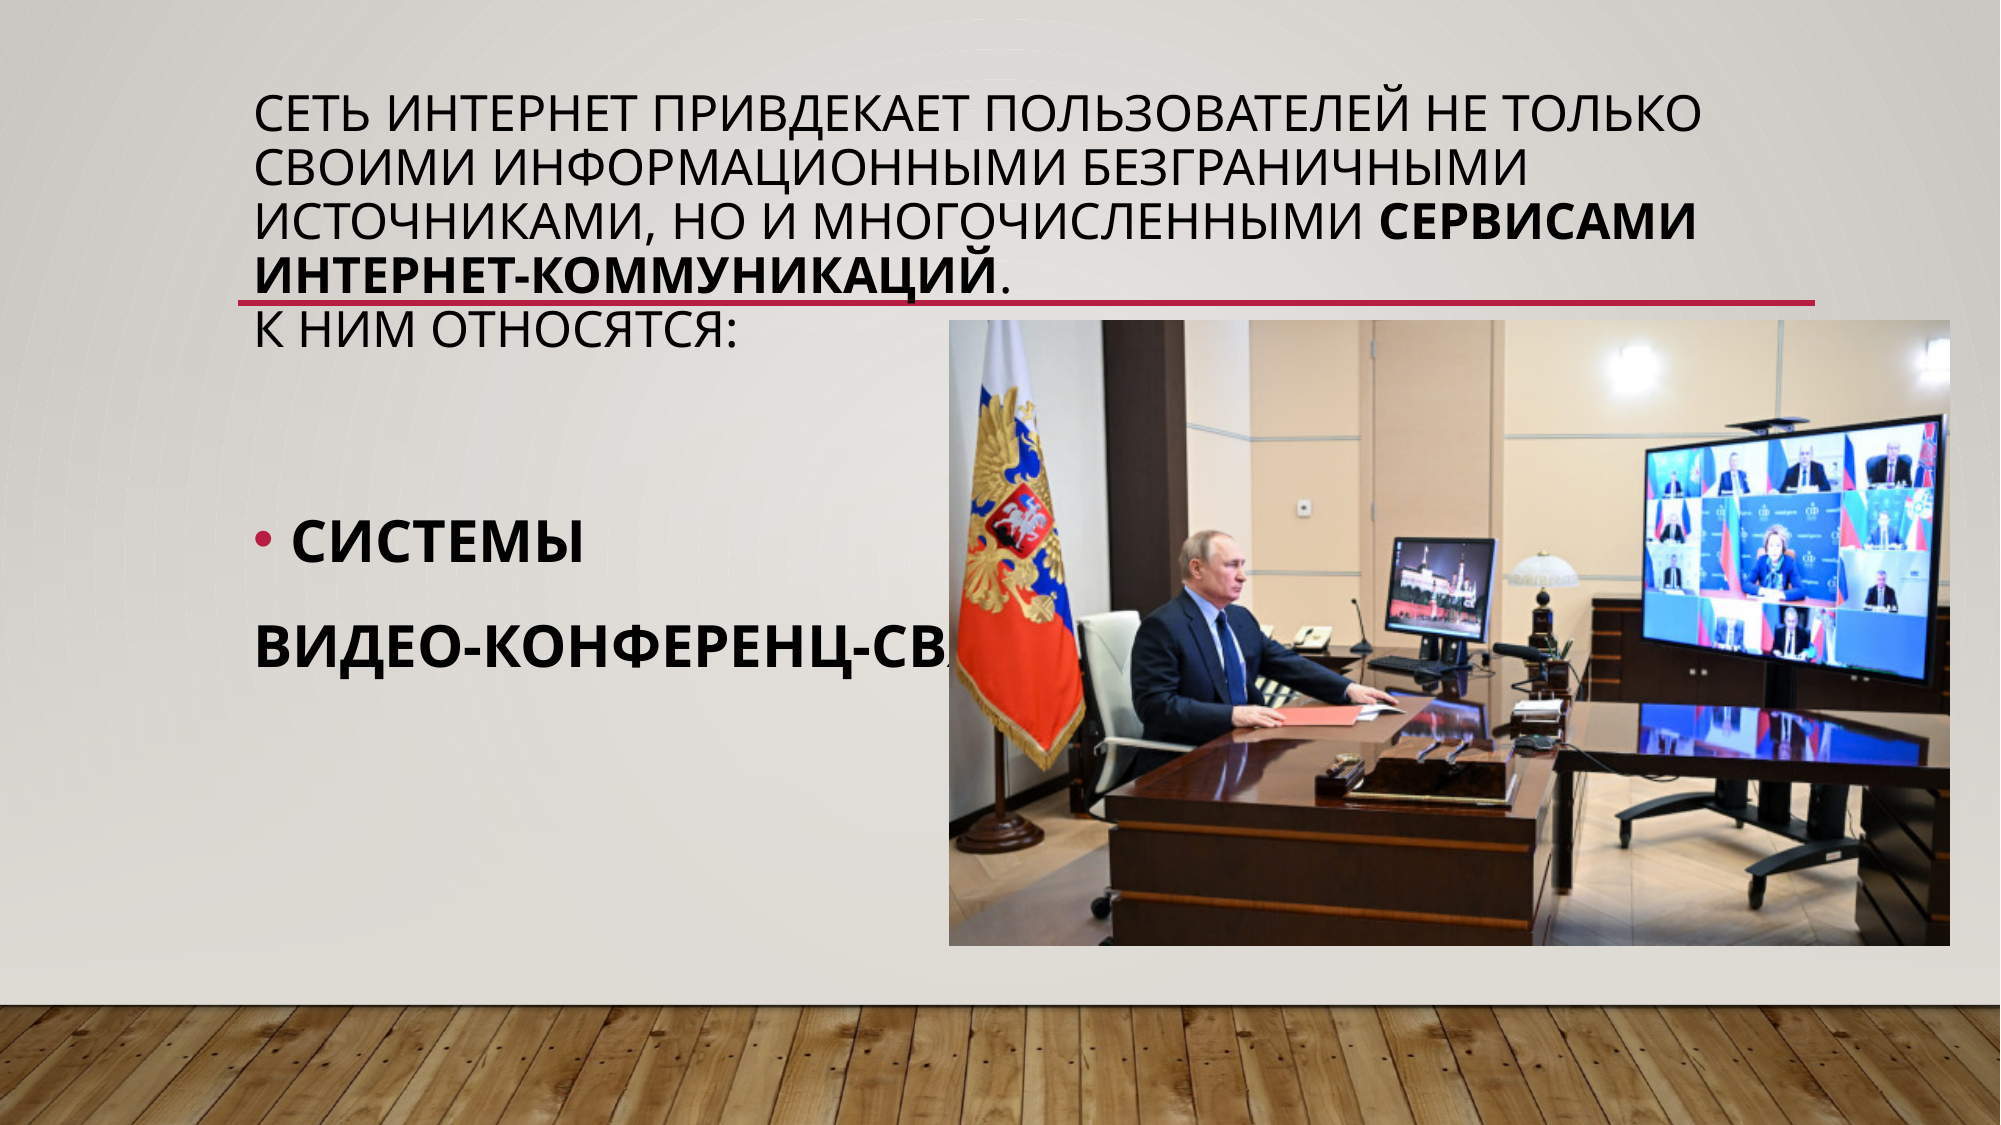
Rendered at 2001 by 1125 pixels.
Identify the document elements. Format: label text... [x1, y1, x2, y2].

picture [0, 1005, 2000, 1125]
picture [949, 320, 1950, 946]
list СИСТЕМЫ ВИДЕО-КОНФЕРЕНЦ-СВЯЗИ [238, 330, 949, 897]
title СЕТЬ ИНТЕРНЕТ ПРИВДЕКАЕТ ПОЛЬЗОВАТЕЛЕЙ НЕ ТОЛЬКО СВОИМИ ИНФОРМАЦИОННЫМИ БЕЗГРАНИЧНЫМИ ИСТОЧНИКАМИ, НО И МНОГОЧИСЛЕННЫМИ СЕРВИСАМИ ИНТЕРНЕТ-КОММУНИКАЦИЙ. К НИМ ОТНОСЯТСЯ: [238, 81, 1814, 305]
